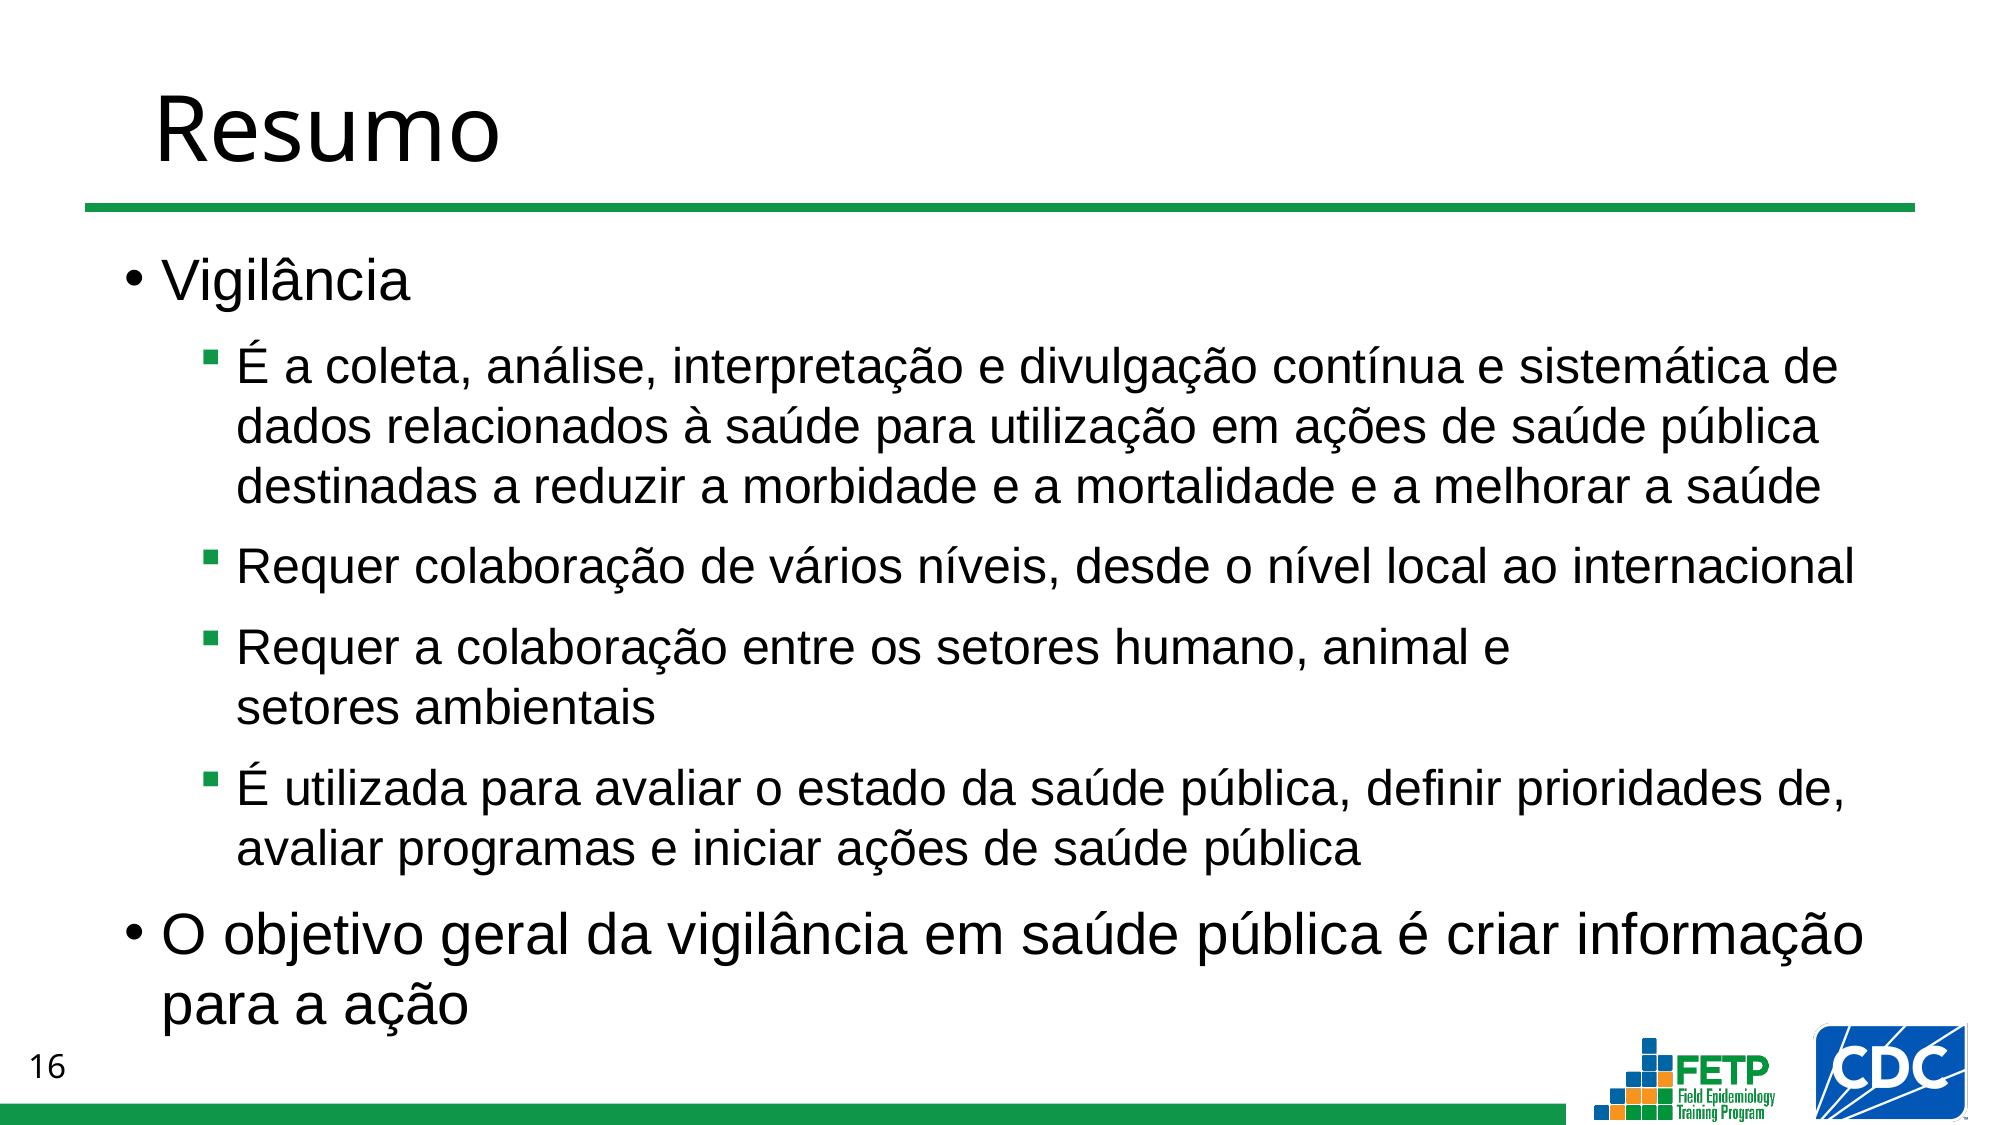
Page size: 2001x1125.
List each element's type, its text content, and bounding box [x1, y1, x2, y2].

picture [1813, 1023, 1968, 1122]
list Vigilância É a coleta, análise, interpretação e divulgação contínua e sistemática de dados relacionados à saúde para utilização em ações de saúde pública destinadas a reduzir a morbidade e a mortalidade e a melhorar a saúde Requer colaboração de vários níveis, desde o nível local ao internacional Requer a colaboração entre os setores humano, animal e setores ambientais É utilizada para avaliar o estado da saúde pública, definir prioridades de, avaliar programas e iniciar ações de saúde pública O objetivo geral da vigilância em saúde pública é criar informação para a ação [109, 234, 1960, 1091]
title Resumo [137, 75, 1863, 207]
picture [1594, 1091, 1775, 1122]
